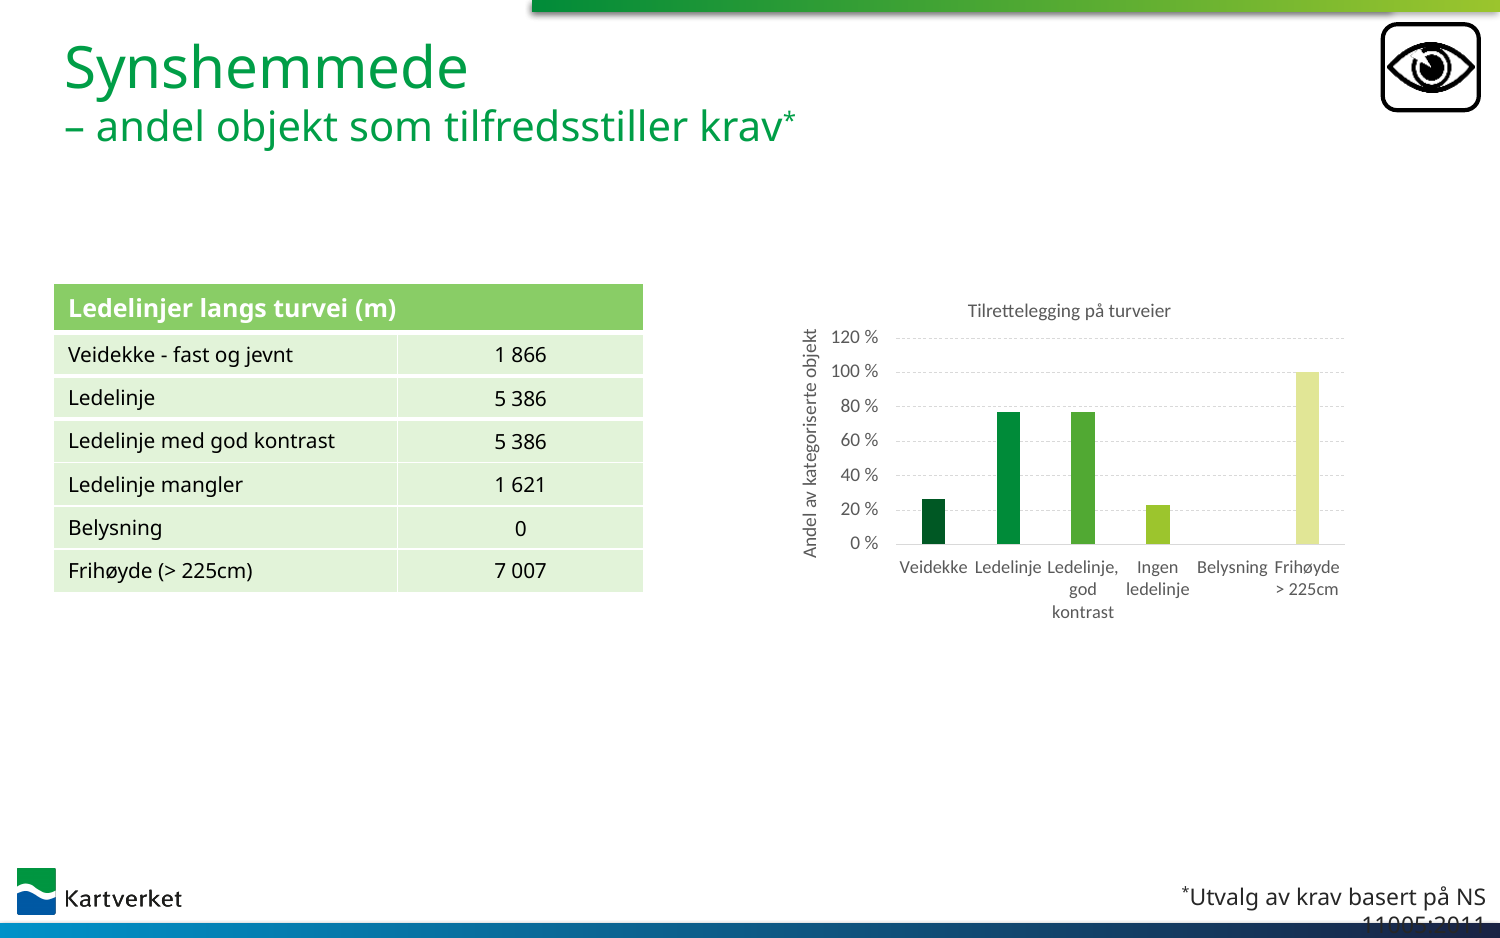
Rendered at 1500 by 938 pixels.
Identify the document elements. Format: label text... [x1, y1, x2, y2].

table_cell Frihøyde (> 225cm) [54, 550, 397, 592]
table_cell 1 621 [398, 463, 643, 505]
table_cell Veidekke - fast og jevnt [54, 335, 397, 374]
table_cell 5 386 [398, 421, 643, 462]
table_cell 5 386 [398, 378, 643, 417]
picture [791, 291, 1348, 630]
table_cell 0 [398, 507, 643, 548]
table_cell 7 007 [398, 550, 643, 592]
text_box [1382, 24, 1480, 111]
table_cell Ledelinje med god kontrast [54, 421, 397, 462]
text_box Synshemmede – andel objekt som tilfredsstiller krav* [49, 24, 1431, 158]
table_cell 1 866 [398, 335, 643, 374]
table_header Ledelinjer langs turvei (m) [54, 284, 643, 330]
table_cell Ledelinje mangler [54, 463, 397, 505]
table_cell Ledelinje [54, 378, 397, 417]
table_cell Belysning [54, 507, 397, 548]
text_box *Utvalg av krav basert på NS 11005:2011 [1068, 873, 1500, 938]
